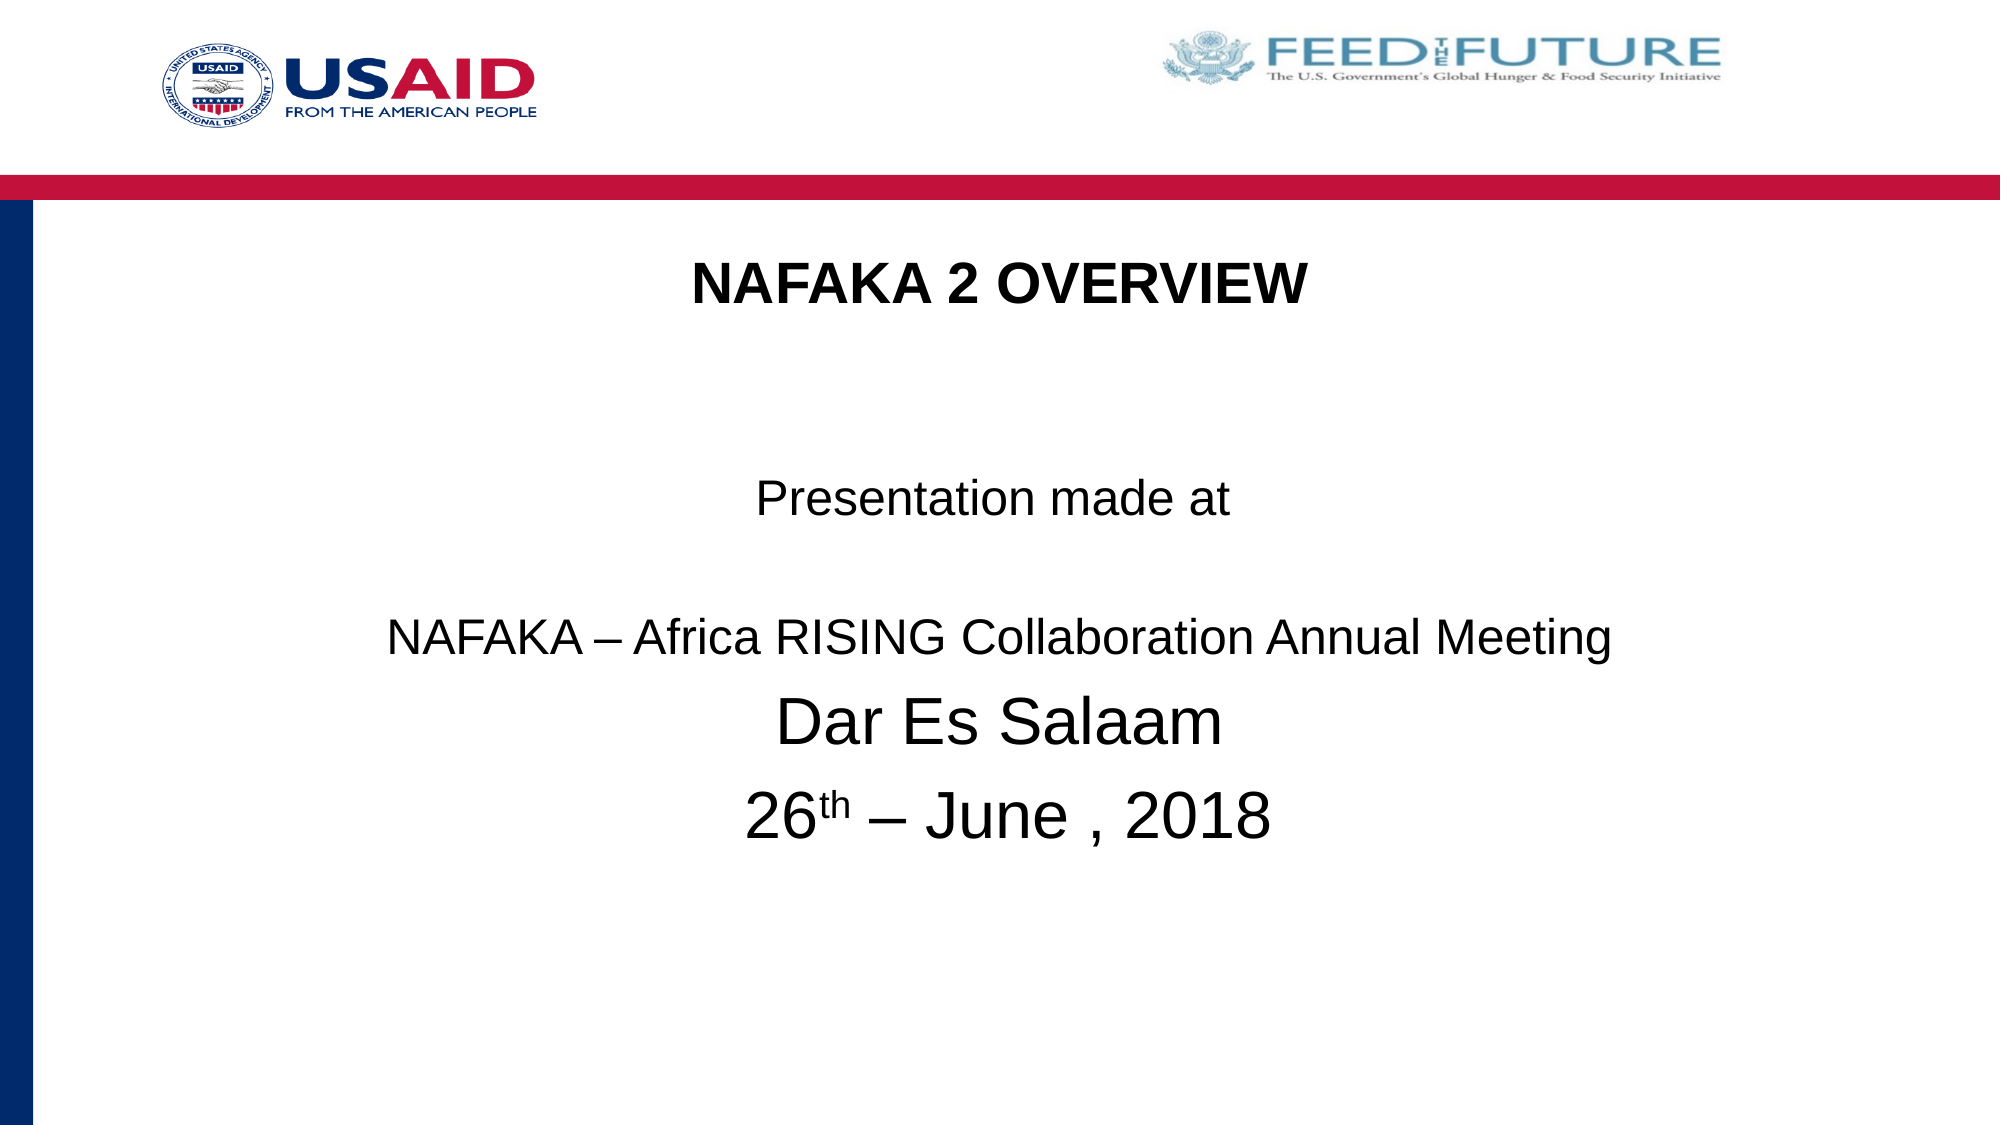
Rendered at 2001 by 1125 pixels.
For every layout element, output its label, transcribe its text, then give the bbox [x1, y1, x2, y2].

picture [1116, 11, 1837, 152]
list Presentation made at NAFAKA – Africa RISING Collaboration Annual Meeting Dar Es Salaam 26th – June , 2018 [362, 387, 1638, 1063]
title NAFAKA 2 OVERVIEW [362, 237, 1638, 387]
picture [107, 17, 590, 158]
